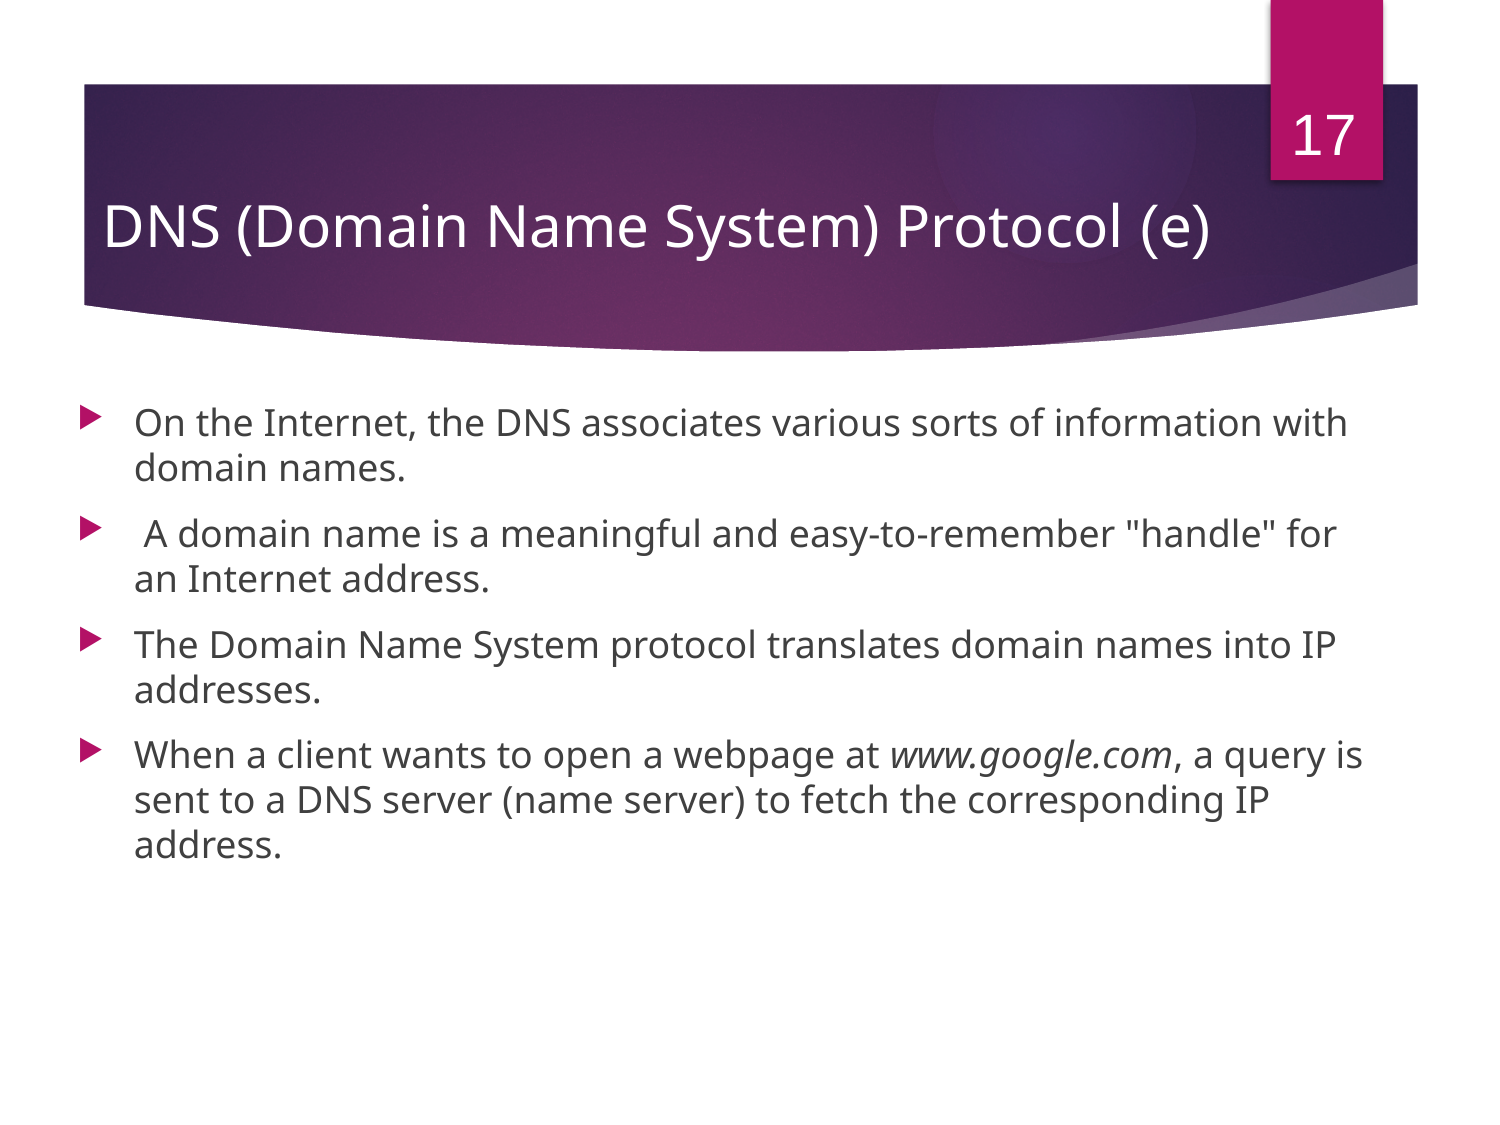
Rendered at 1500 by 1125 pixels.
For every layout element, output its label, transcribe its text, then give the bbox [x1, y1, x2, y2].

list On the Internet, the DNS associates various sorts of information with domain names. A domain name is a meaningful and easy-to-remember "handle" for an Internet address. The Domain Name System protocol translates domain names into IP addresses. When a client wants to open a webpage at www.google.com, a query is sent to a DNS server (name server) to fetch the corresponding IP address. [62, 391, 1390, 1013]
slide_number 17 [1259, 48, 1390, 175]
title (e) DNS (Domain Name System) Protocol [87, 149, 1335, 298]
